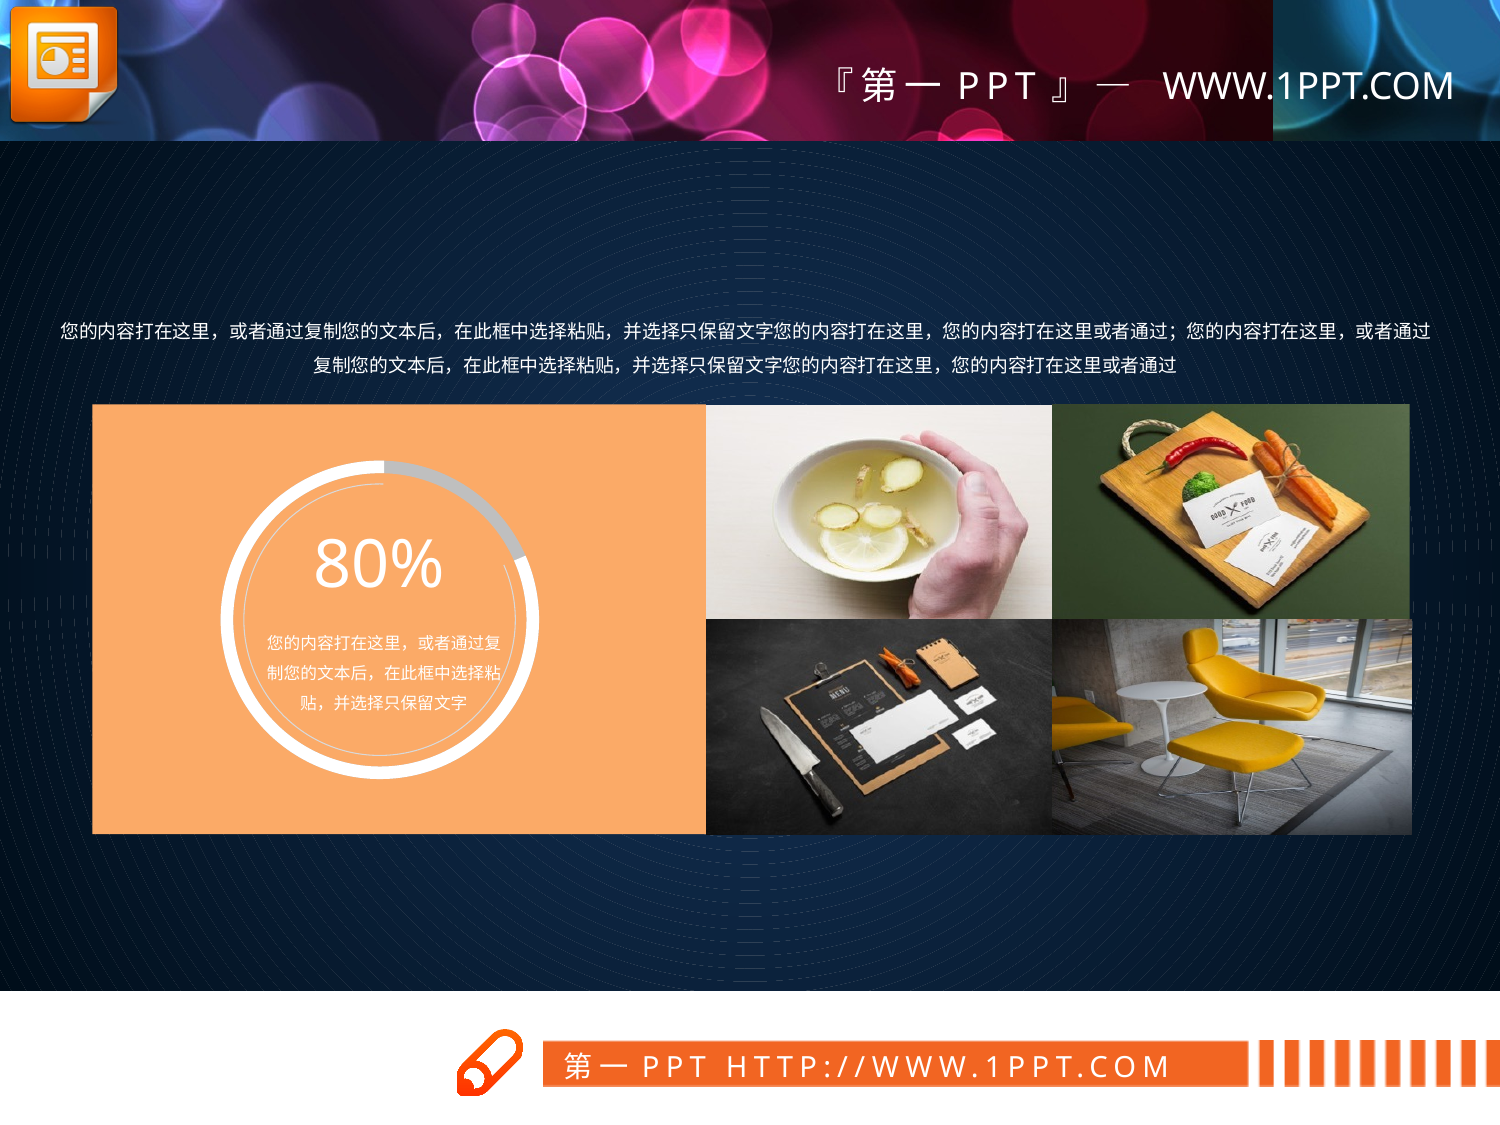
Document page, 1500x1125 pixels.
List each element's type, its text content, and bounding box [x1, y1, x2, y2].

text_box [92, 404, 706, 835]
picture [543, 1040, 1500, 1087]
text_box [1052, 404, 1410, 619]
picture [0, 0, 1500, 141]
text_box [1052, 619, 1412, 835]
text_box [706, 405, 1052, 619]
text_box 您的内容打在这里，或者通过复制您的文本后，在此框中选择粘贴，并选择只保留文字您的内容打在这里，您的内容打在这里或者通过；您的内容打在这里，或者通过复制您的文本后，在此框中选择粘贴，并选择只保留文字您的内容打在这里，您的内容打在这里或者通过 [43, 301, 1446, 375]
text_box [706, 619, 1052, 835]
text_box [226, 466, 534, 774]
